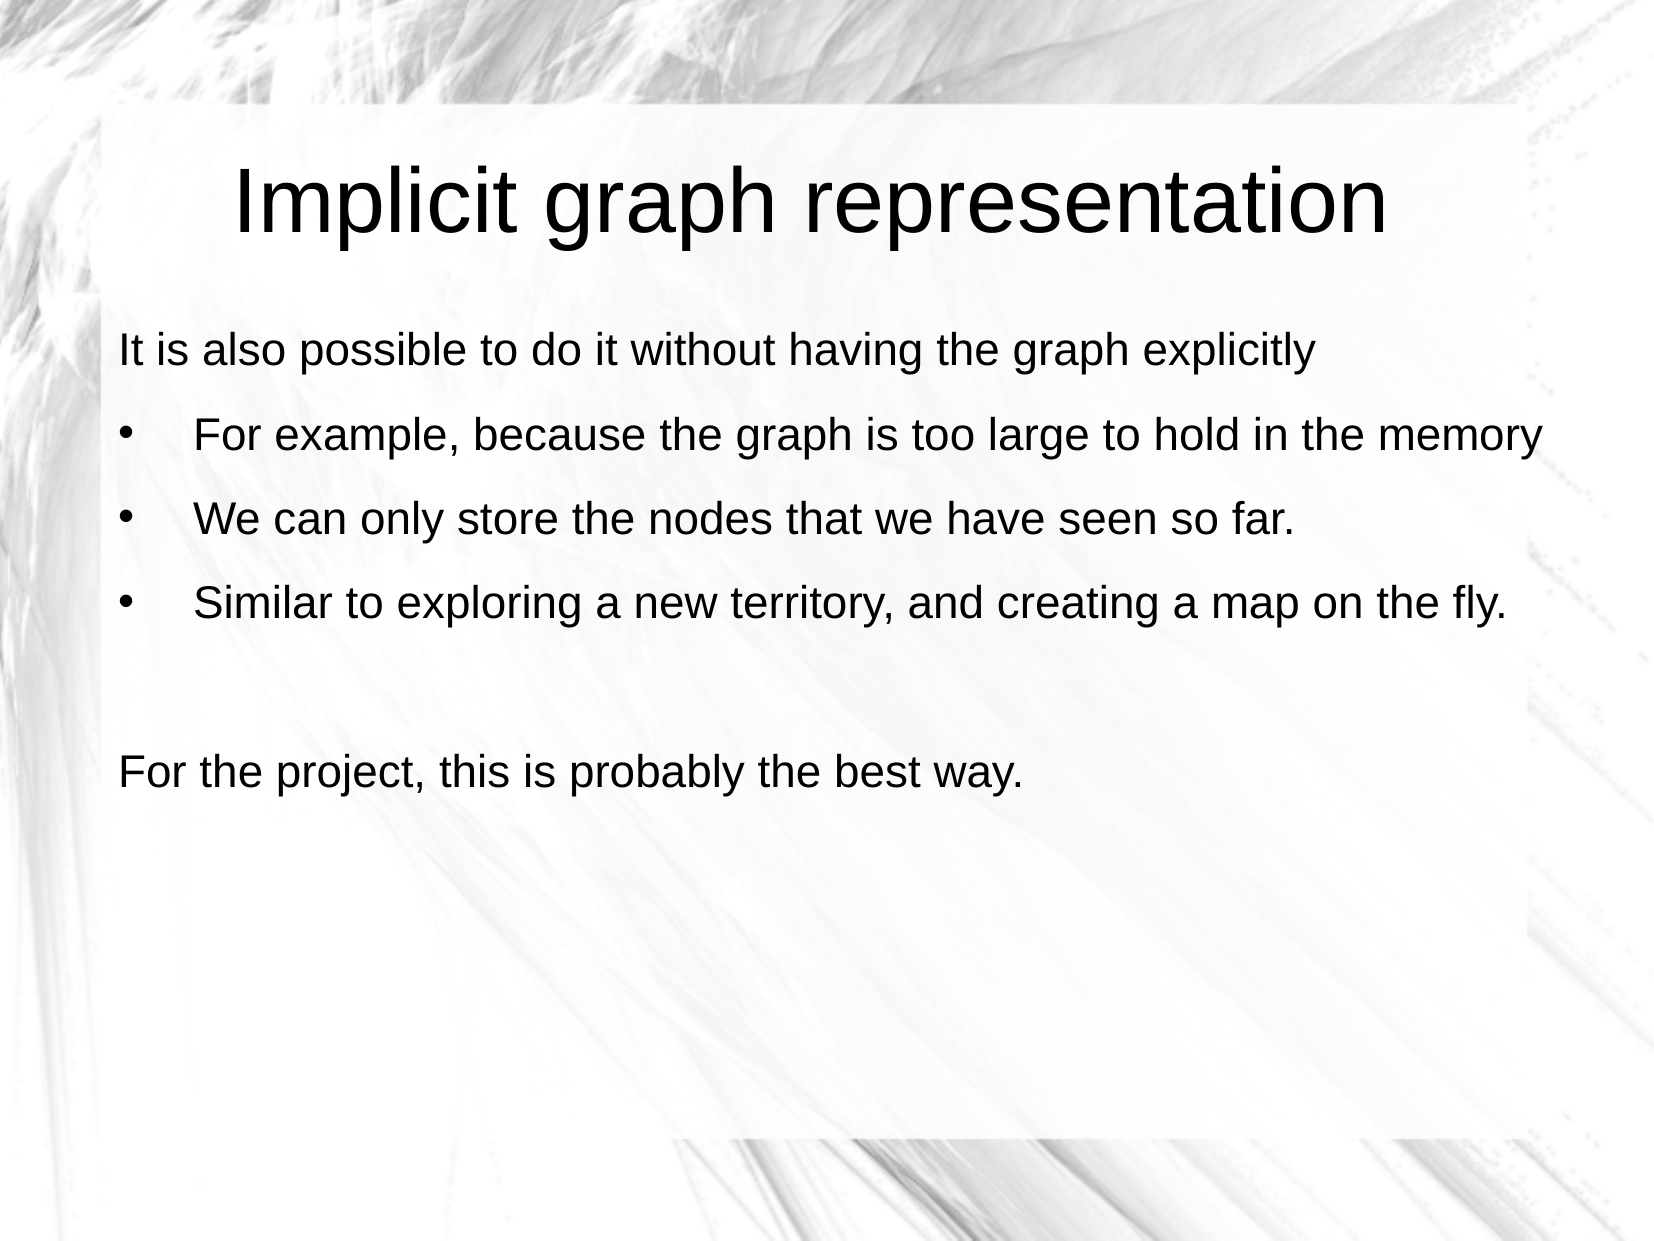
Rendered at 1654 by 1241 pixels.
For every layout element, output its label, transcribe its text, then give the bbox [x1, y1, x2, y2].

title Implicit graph representation [118, 112, 1506, 281]
picture [0, 0, 1654, 1241]
list It is also possible to do it without having the graph explicitly For example, because the graph is too large to hold in the memory We can only store the nodes that we have seen so far. Similar to exploring a new territory, and creating a map on the fly. For the project, this is probably the best way. [118, 319, 1571, 1102]
